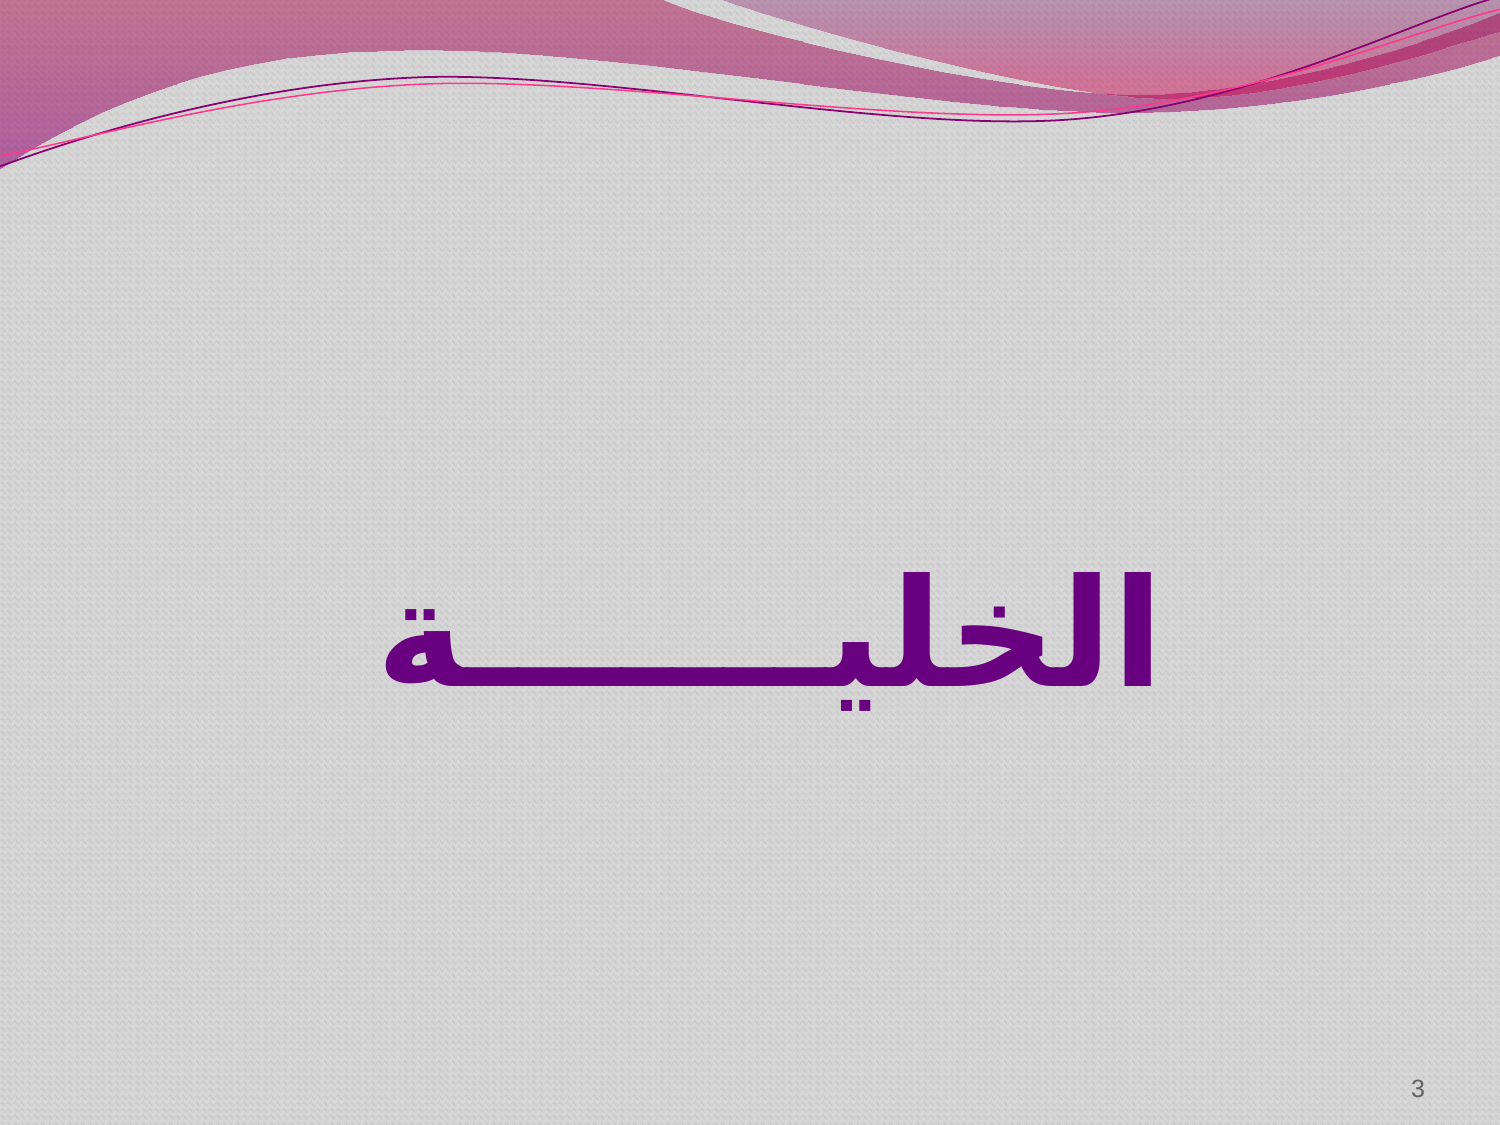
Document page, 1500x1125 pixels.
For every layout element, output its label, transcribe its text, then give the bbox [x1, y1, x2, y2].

slide_number 3 [1299, 1042, 1425, 1103]
title الخليـــــــة [150, 474, 1425, 717]
